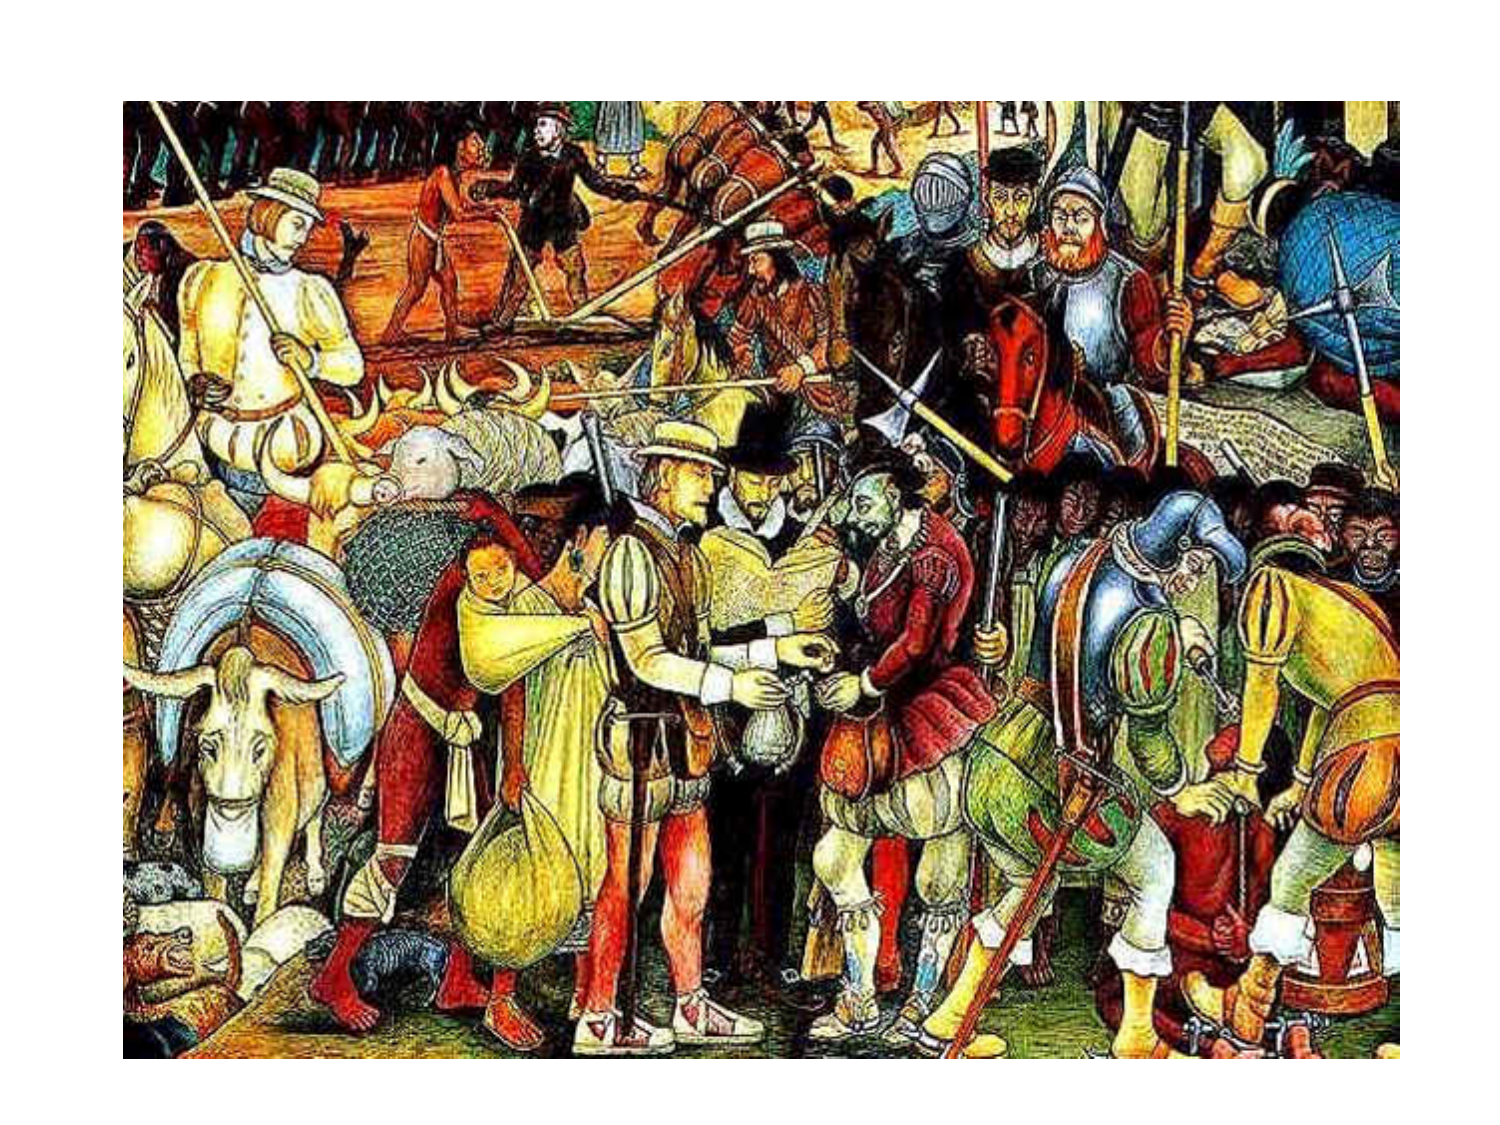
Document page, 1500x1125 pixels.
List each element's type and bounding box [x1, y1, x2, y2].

picture [123, 101, 1400, 1059]
